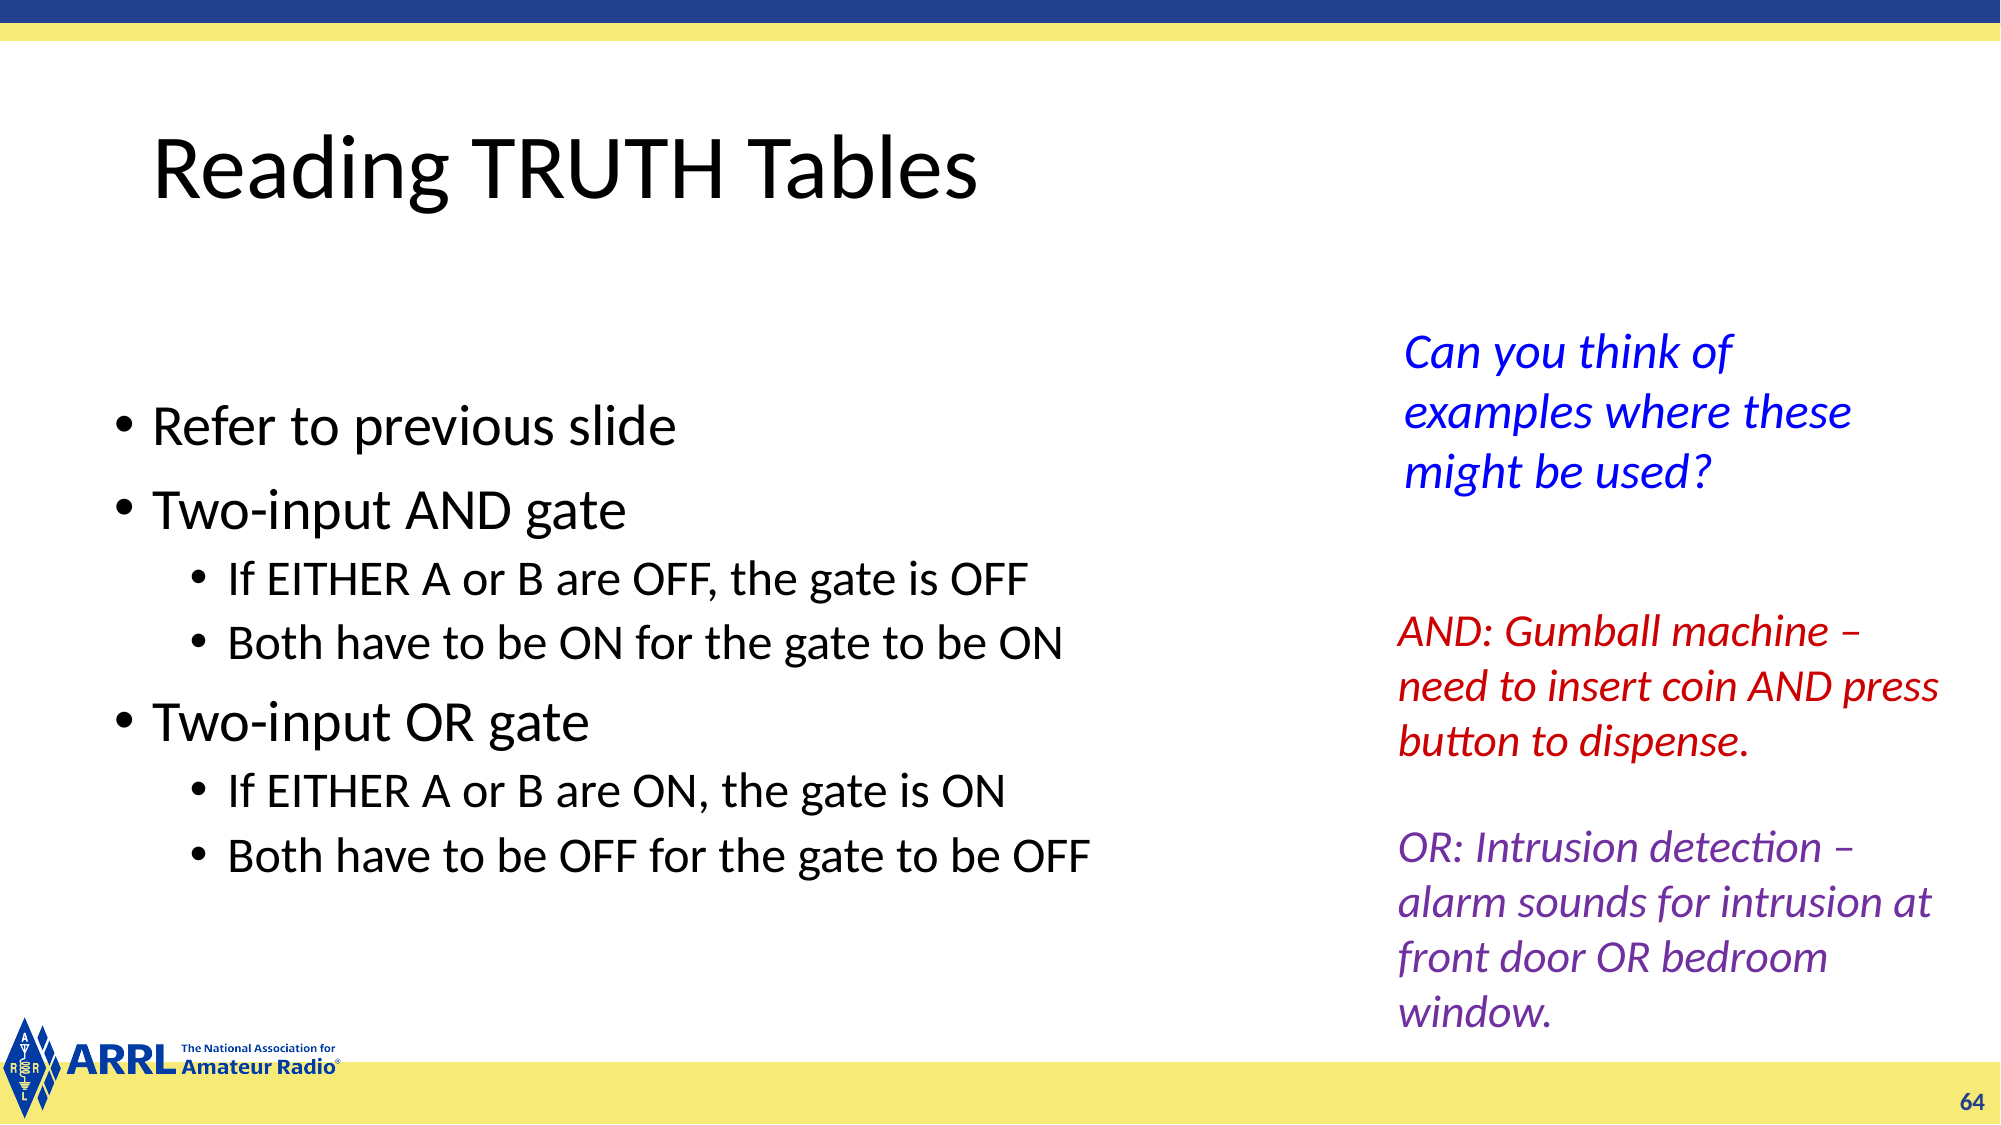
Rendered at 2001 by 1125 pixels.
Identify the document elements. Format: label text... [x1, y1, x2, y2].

picture [1, 1015, 342, 1121]
text_box AND: Gumball machine – need to insert coin AND press button to dispense. [1383, 593, 1963, 773]
text_box Can you think of examples where these might be used? [1389, 311, 1902, 507]
title Reading TRUTH Tables [137, 59, 1863, 278]
list Refer to previous slide Two-input AND gate If EITHER A or B are OFF, the gate is OFF Both have to be ON for the gate to be ON Two-input OR gate If EITHER A or B are ON, the gate is ON Both have to be OFF for the gate to be OFF [99, 387, 1488, 1075]
text_box OR: Intrusion detection – alarm sounds for intrusion at front door OR bedroom window. [1383, 808, 1963, 1044]
